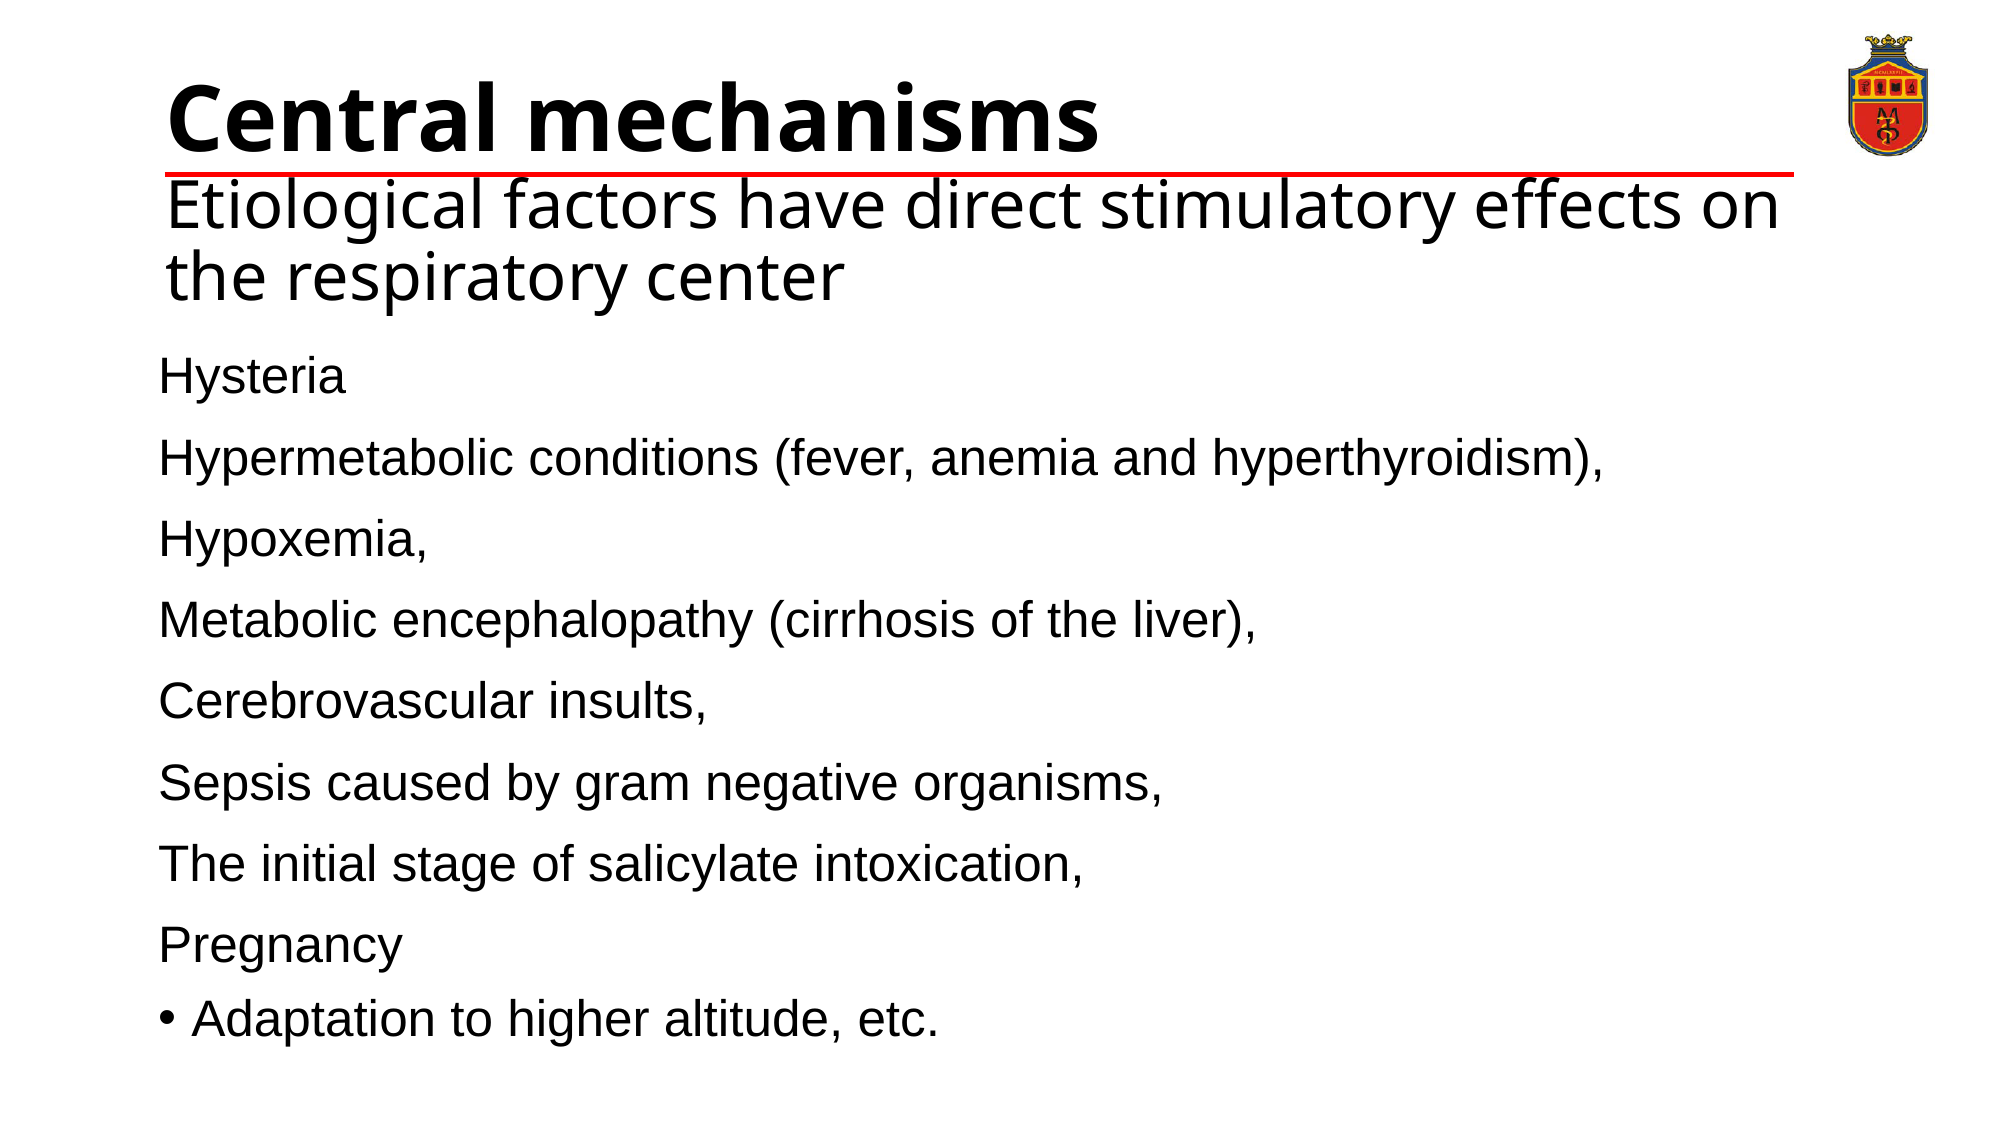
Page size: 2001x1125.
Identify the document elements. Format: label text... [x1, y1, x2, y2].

title Central mechanisms Etiological factors have direct stimulatory effects on the respiratory center [150, 51, 1850, 337]
picture [1794, 16, 1969, 189]
list Hysteria Hypermetabolic conditions (fever, anemia and hyperthyroidism), Hypoxemia, Metabolic encephalopathy (cirrhosis of the liver), Cerebrovascular insults, Sepsis caused by gram negative organisms, The initial stage of salicylate intoxication, Pregnancy Adaptation to higher altitude, etc. [143, 342, 1869, 1057]
